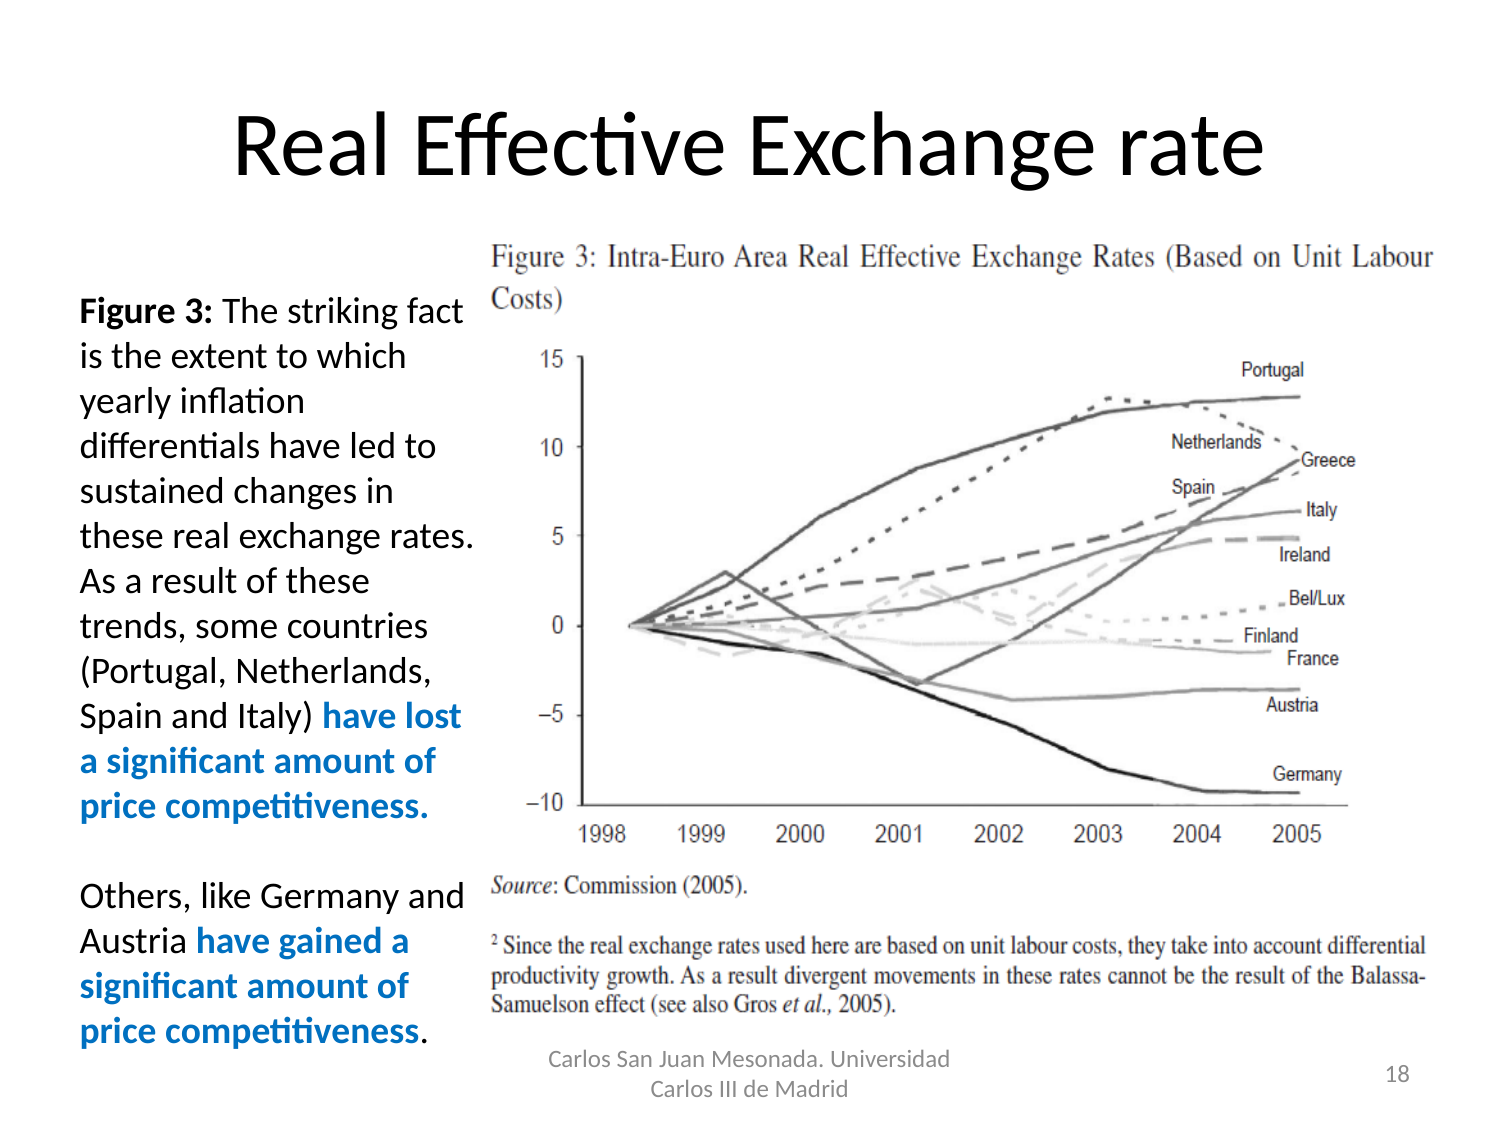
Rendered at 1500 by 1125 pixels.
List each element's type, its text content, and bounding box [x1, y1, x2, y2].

footer Carlos San Juan Mesonada. Universidad Carlos III de Madrid [512, 1056, 988, 1103]
text_box Figure 3: The striking fact is the extent to which yearly inflation differentials have led to sustained changes in these real exchange rates. As a result of these trends, some countries (Portugal, Netherlands, Spain and Italy) have lost a significant amount of price competitiveness. Others, like Germany and Austria have gained a significant amount of price competitiveness. [64, 278, 491, 1059]
slide_number 18 [1074, 1056, 1425, 1103]
title Real Effective Exchange rate [74, 44, 1426, 233]
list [466, 219, 1461, 1048]
